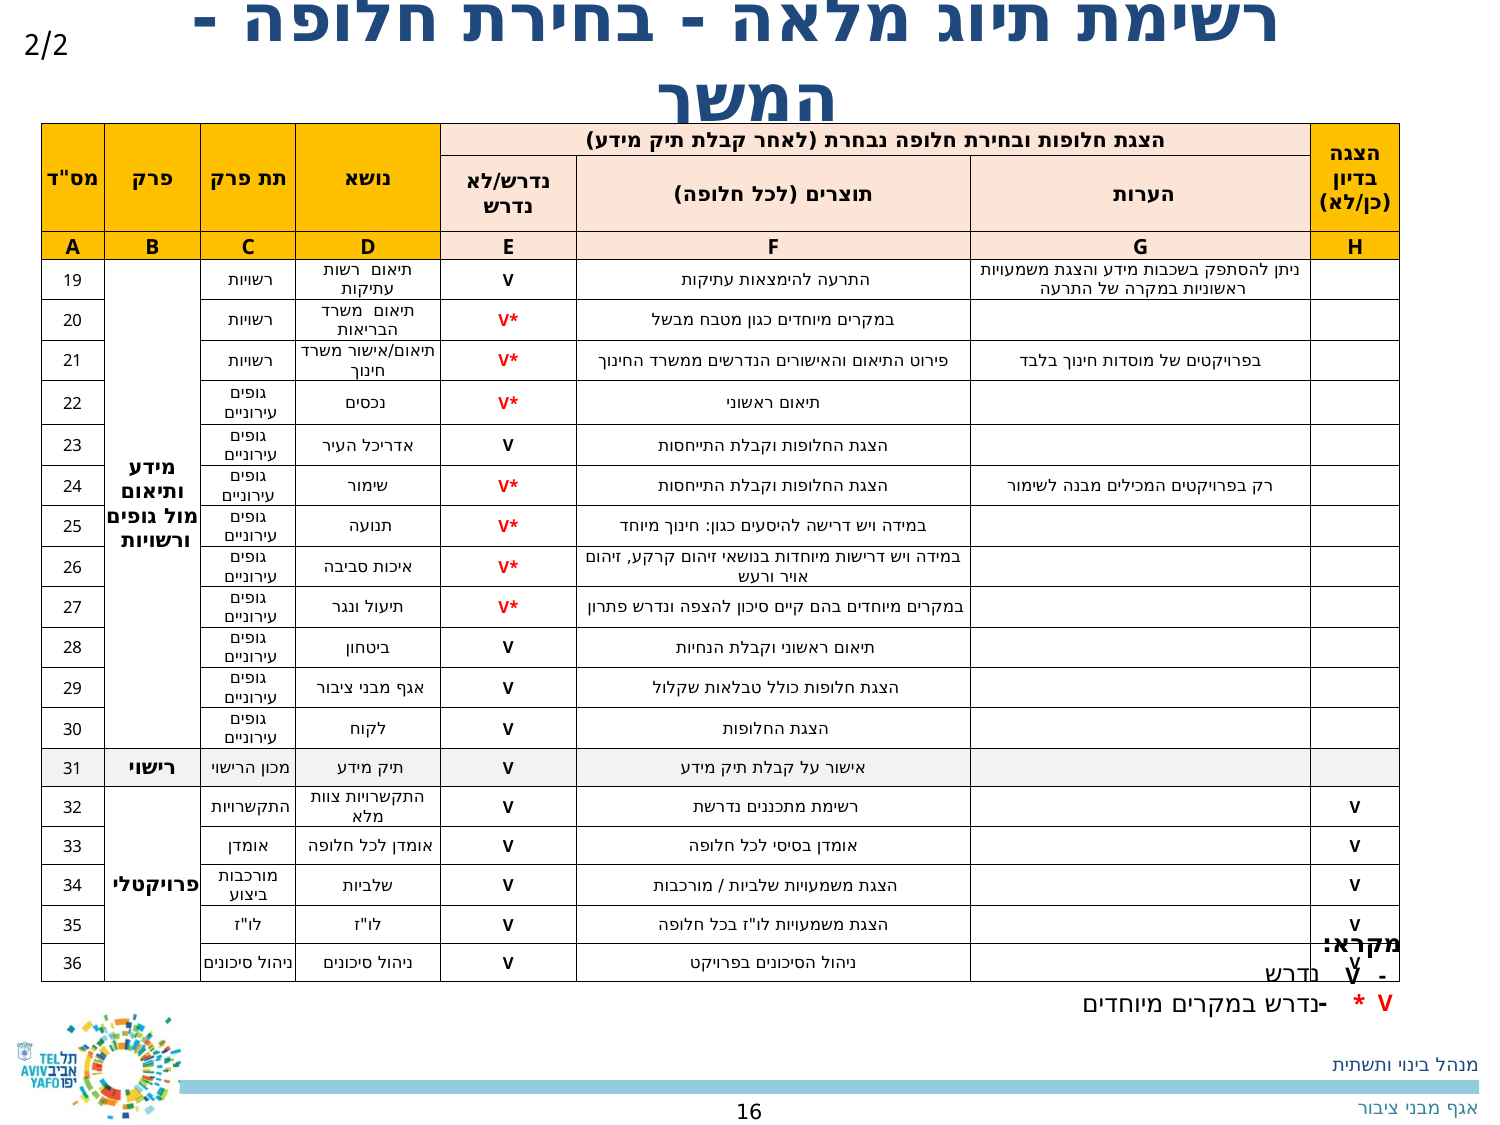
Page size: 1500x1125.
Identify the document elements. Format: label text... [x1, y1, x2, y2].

table_cell במידה ויש דרישות מיוחדות בנושאי זיהום קרקע, זיהום אויר ורעש [577, 547, 970, 586]
table_cell [971, 587, 1310, 627]
text_box רשימת תיוג מלאה - בחירת חלופה - המשך [126, 2, 1348, 107]
table_cell [971, 506, 1310, 546]
table_cell אישור על קבלת תיק מידע [577, 749, 970, 786]
picture [15, 1012, 188, 1121]
table_cell גופים עירוניים [201, 708, 295, 748]
table_cell V* [441, 381, 576, 424]
table_cell רשימת מתכננים נדרשת [577, 787, 970, 826]
table_cell שלביות [296, 865, 440, 905]
table_cell תנועה [296, 506, 440, 546]
table_cell [1311, 628, 1399, 667]
table_cell V [441, 668, 576, 707]
table_cell [1311, 466, 1399, 505]
table_cell [971, 628, 1310, 667]
table_cell לו"ז [296, 906, 440, 943]
table_cell לו"ז [201, 906, 295, 943]
table_cell הצגת משמעויות לו"ז בכל חלופה [577, 906, 970, 943]
table_cell רשויות [201, 300, 295, 340]
table_cell רשויות [201, 341, 295, 380]
table_cell V [1311, 787, 1399, 826]
table_cell 33 [42, 827, 104, 864]
table_cell A [42, 232, 104, 259]
table_cell F [577, 232, 970, 259]
table_header פרק [105, 124, 200, 231]
table_cell איכות סביבה [296, 547, 440, 586]
table_cell C [201, 232, 295, 259]
table_cell ניתן להסתפק בשכבות מידע והצגת משמעויות ראשוניות במקרה של התרעה [971, 260, 1310, 299]
table_cell 26 [42, 547, 104, 586]
table_cell מורכבות ביצוע [201, 865, 295, 905]
table_cell 27 [42, 587, 104, 627]
table_cell גופים עירוניים [201, 466, 295, 505]
table_cell V [441, 944, 576, 981]
table_cell 19 [42, 260, 104, 299]
table_cell [971, 425, 1310, 465]
table_cell [1311, 341, 1399, 380]
table_cell ניהול הסיכונים בפרויקט [577, 944, 970, 981]
table_header תת פרק [201, 124, 295, 231]
table_cell 22 [42, 381, 104, 424]
table_cell תיאום ראשוני [577, 381, 970, 424]
table_cell V [1311, 827, 1399, 864]
table_header הצגה בדיון (כן/לא) [1311, 124, 1399, 231]
table_cell B [105, 232, 200, 259]
table_cell [1311, 506, 1399, 546]
table_cell לקוח [296, 708, 440, 748]
table_cell רק בפרויקטים המכילים מבנה לשימור [971, 466, 1310, 505]
table_cell 34 [42, 865, 104, 905]
table_cell V [1311, 865, 1399, 905]
table_cell גופים עירוניים [201, 628, 295, 667]
table_cell גופים עירוניים [201, 547, 295, 586]
table_cell אומדן בסיסי לכל חלופה [577, 827, 970, 864]
table_cell V [441, 787, 576, 826]
table_cell אומדן [201, 827, 295, 864]
table_header הצגת חלופות ובחירת חלופה נבחרת (לאחר קבלת תיק מידע) [441, 124, 1310, 155]
table_cell הצגת החלופות [577, 708, 970, 748]
table_cell [1311, 381, 1399, 424]
table_cell [971, 865, 1310, 905]
table_cell 36 [42, 944, 104, 981]
table_cell התקשרויות [201, 787, 295, 826]
table_cell 21 [42, 341, 104, 380]
table_cell [971, 381, 1310, 424]
table_cell G [971, 232, 1310, 259]
table_cell [971, 300, 1310, 340]
table_cell 28 [42, 628, 104, 667]
table_cell 31 [42, 749, 104, 786]
text_box 2/2 [0, 18, 84, 69]
table_cell V [441, 260, 576, 299]
table_cell במקרים מיוחדים כגון מטבח מבשל [577, 300, 970, 340]
table_cell במידה ויש דרישה להיסעים כגון: חינוך מיוחד [577, 506, 970, 546]
table_cell [971, 827, 1310, 864]
table_cell V [441, 425, 576, 465]
table_cell 29 [42, 668, 104, 707]
table_cell V* [441, 300, 576, 340]
table_cell גופים עירוניים [201, 506, 295, 546]
table_cell [1311, 587, 1399, 627]
table_cell V [441, 906, 576, 943]
table_cell 35 [42, 906, 104, 943]
table_cell V [441, 827, 576, 864]
table_cell [971, 787, 1310, 826]
table_cell [1311, 668, 1399, 707]
table_cell 23 [42, 425, 104, 465]
table_cell רישוי [105, 749, 200, 786]
table_cell הצגת משמעויות שלביות / מורכבות [577, 865, 970, 905]
table_cell [971, 547, 1310, 586]
table_cell תיק מידע [296, 749, 440, 786]
table_cell נדרש/לא נדרש [441, 156, 576, 231]
table_cell 24 [42, 466, 104, 505]
table_cell גופים עירוניים [201, 425, 295, 465]
table_cell ניהול סיכונים [201, 944, 295, 981]
table_cell 30 [42, 708, 104, 748]
table_header נושא [296, 124, 440, 231]
table_cell 25 [42, 506, 104, 546]
table_cell [1311, 749, 1399, 786]
table_cell V* [441, 341, 576, 380]
table_cell נכסים [296, 381, 440, 424]
table_cell גופים עירוניים [201, 587, 295, 627]
table_cell רשויות [201, 260, 295, 299]
table_cell בפרויקטים של מוסדות חינוך בלבד [971, 341, 1310, 380]
table_cell גופים עירוניים [201, 668, 295, 707]
table_cell V* [441, 587, 576, 627]
table_cell התקשרויות צוות מלא [296, 787, 440, 826]
table_cell תיאום/אישור משרד חינוך [296, 341, 440, 380]
table_cell [1311, 260, 1399, 299]
table_cell ניהול סיכונים [296, 944, 440, 981]
table_cell ביטחון [296, 628, 440, 667]
table_header מס"ד [42, 124, 104, 231]
table_cell [1311, 708, 1399, 748]
table_cell H [1311, 232, 1399, 259]
table_cell [1311, 300, 1399, 340]
table_cell תיאום משרד הבריאות [296, 300, 440, 340]
table_cell V* [441, 466, 576, 505]
table_cell [971, 944, 1307, 949]
table_cell אומדן לכל חלופה [296, 827, 440, 864]
table_cell הערות [971, 156, 1310, 231]
table_cell תוצרים (לכל חלופה) [577, 156, 970, 231]
table_cell V [441, 865, 576, 905]
table_cell גופים עירוניים [201, 381, 295, 424]
table_cell [971, 668, 1310, 707]
text_box נדרש נדרש במקרים מיוחדים [913, 949, 1335, 1090]
table_cell פירוט התיאום והאישורים הנדרשים ממשרד החינוך [577, 341, 970, 380]
table_cell [971, 906, 1310, 943]
table_cell [1311, 425, 1399, 465]
table_cell פרויקטלי [105, 787, 200, 981]
table_cell D [296, 232, 440, 259]
table_cell [971, 708, 1310, 748]
table_cell מידע ותיאום מול גופים ורשויות [105, 260, 200, 748]
table_cell E [441, 232, 576, 259]
table_cell אדריכל העיר [296, 425, 440, 465]
table_cell במקרים מיוחדים בהם קיים סיכון להצפה ונדרש פתרון [577, 587, 970, 627]
table_cell V [1311, 906, 1399, 919]
table_cell V* [441, 506, 576, 546]
table_cell אגף מבני ציבור [296, 668, 440, 707]
text_box מקרא: [1307, 919, 1417, 965]
table_cell V [441, 708, 576, 748]
table_cell V [441, 749, 576, 786]
table_cell [1311, 547, 1399, 586]
table_cell V [441, 628, 576, 667]
table_cell 20 [42, 300, 104, 340]
table_cell תיאום רשות עתיקות [296, 260, 440, 299]
text_box - V V * - [1284, 953, 1408, 1079]
table_cell מכון הרישוי [201, 749, 295, 786]
table_cell תיעול ונגר [296, 587, 440, 627]
table_cell שימור [296, 466, 440, 505]
table_cell הצגת חלופות כולל טבלאות שקלול [577, 668, 970, 707]
table_cell התרעה להימצאות עתיקות [577, 260, 970, 299]
table_cell הצגת החלופות וקבלת התייחסות [577, 466, 970, 505]
table_cell תיאום ראשוני וקבלת הנחיות [577, 628, 970, 667]
table_cell [971, 749, 1310, 786]
table_cell הצגת החלופות וקבלת התייחסות [577, 425, 970, 465]
table_cell 32 [42, 787, 104, 826]
table_cell V* [441, 547, 576, 586]
